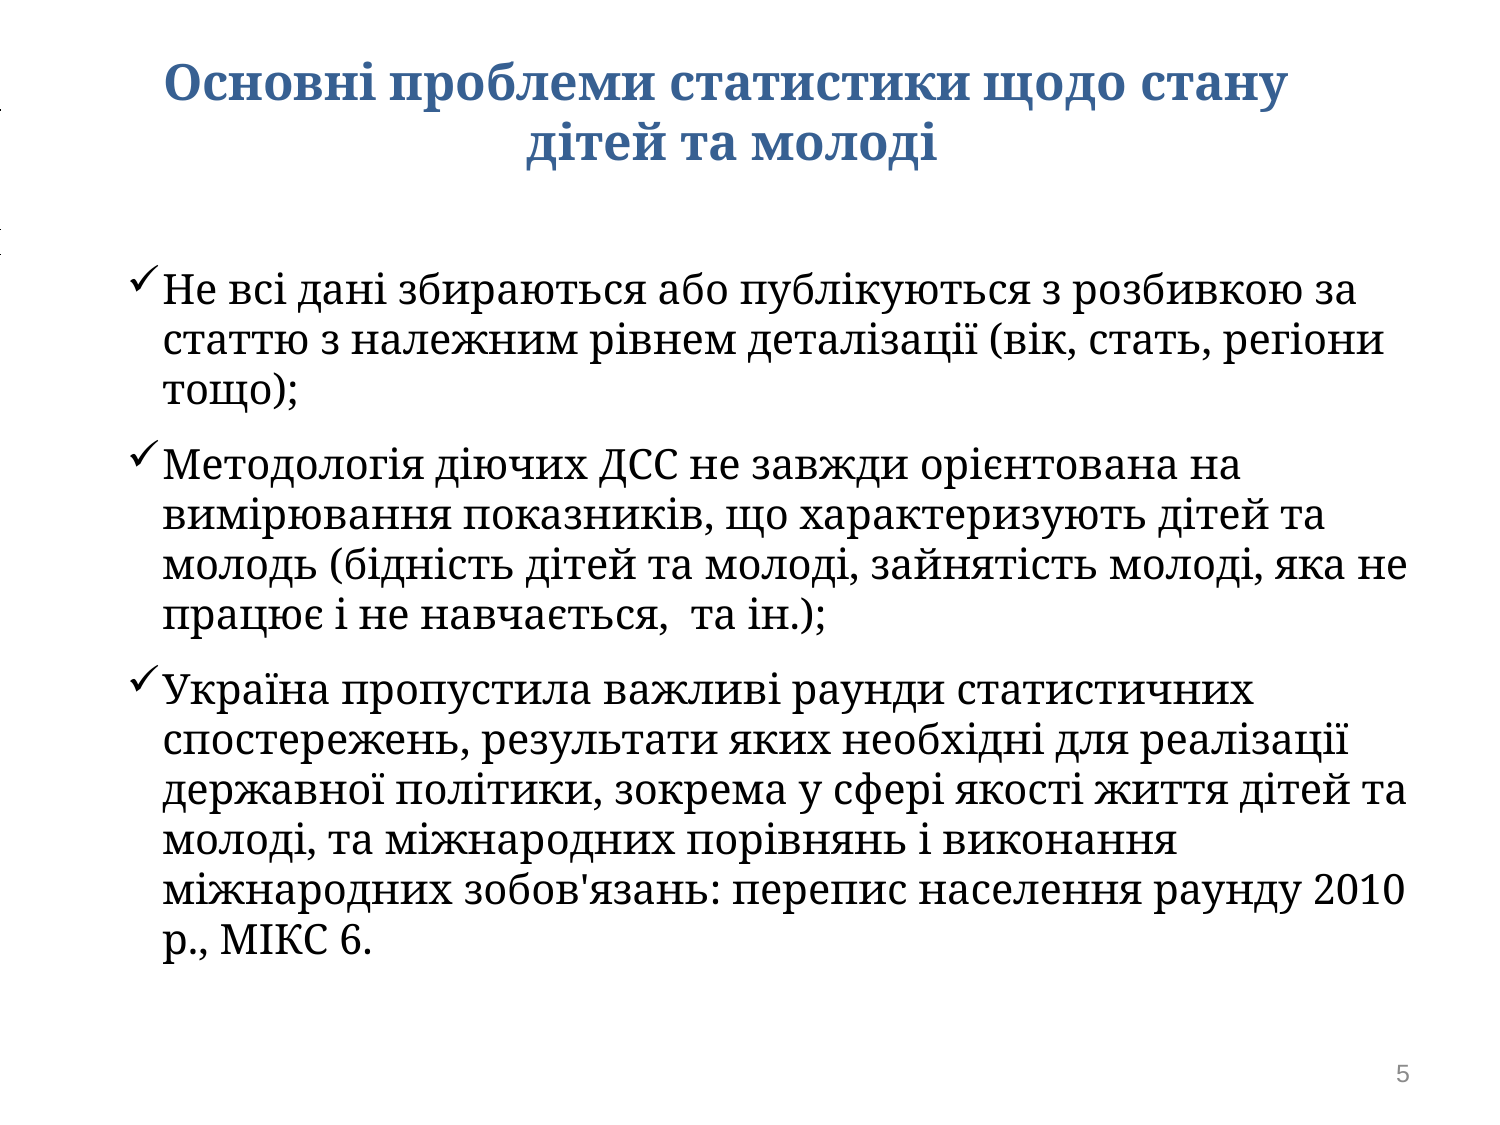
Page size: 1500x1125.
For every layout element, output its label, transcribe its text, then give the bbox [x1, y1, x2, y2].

slide_number 5 [1074, 1042, 1425, 1103]
text_box Не всі дані збираються або публікуються з розбивкою за статтю з належним рівнем деталізації (вік, стать, регіони тощо); Методологія діючих ДСС не завжди орієнтована на вимірювання показників, що характеризують дітей та молодь (бідність дітей та молоді, зайнятість молоді, яка не працює і не навчається, та ін.); Україна пропустила важливі раунди статистичних спостережень, результати яких необхідні для реалізації державної політики, зокрема у сфері якості життя дітей та молоді, та міжнародних порівнянь і виконання міжнародних зобов'язань: перепис населення раунду 2010 р., МІКС 6. [112, 255, 1435, 1021]
text_box Основні проблеми статистики щодо стану дітей та молоді [53, 75, 1412, 179]
text_box [0, 0, 1500, 75]
